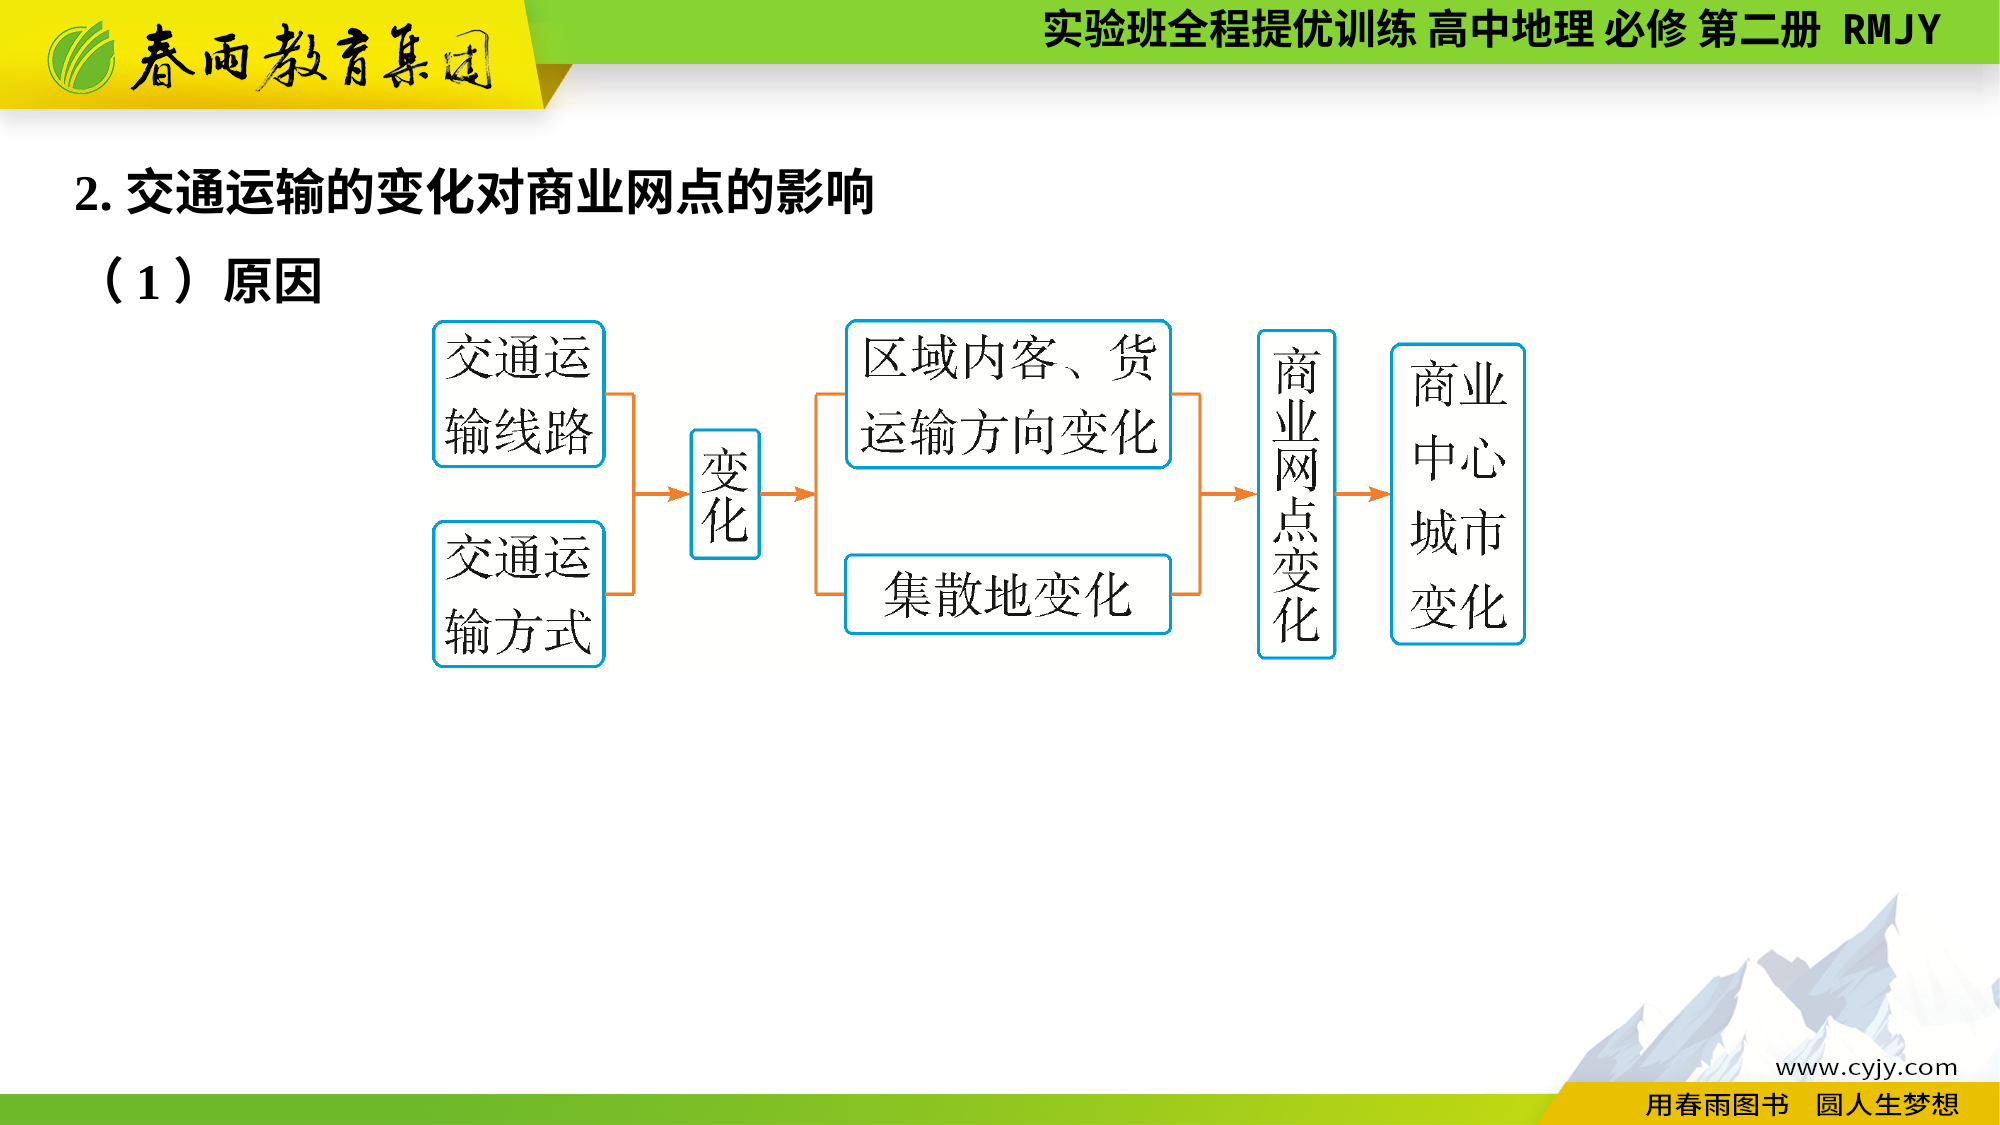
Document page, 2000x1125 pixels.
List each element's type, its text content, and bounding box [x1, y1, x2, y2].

list 2.交通运输的变化对商业网点的影响 （1）原因 [59, 122, 1944, 320]
picture [0, 0, 2000, 1125]
